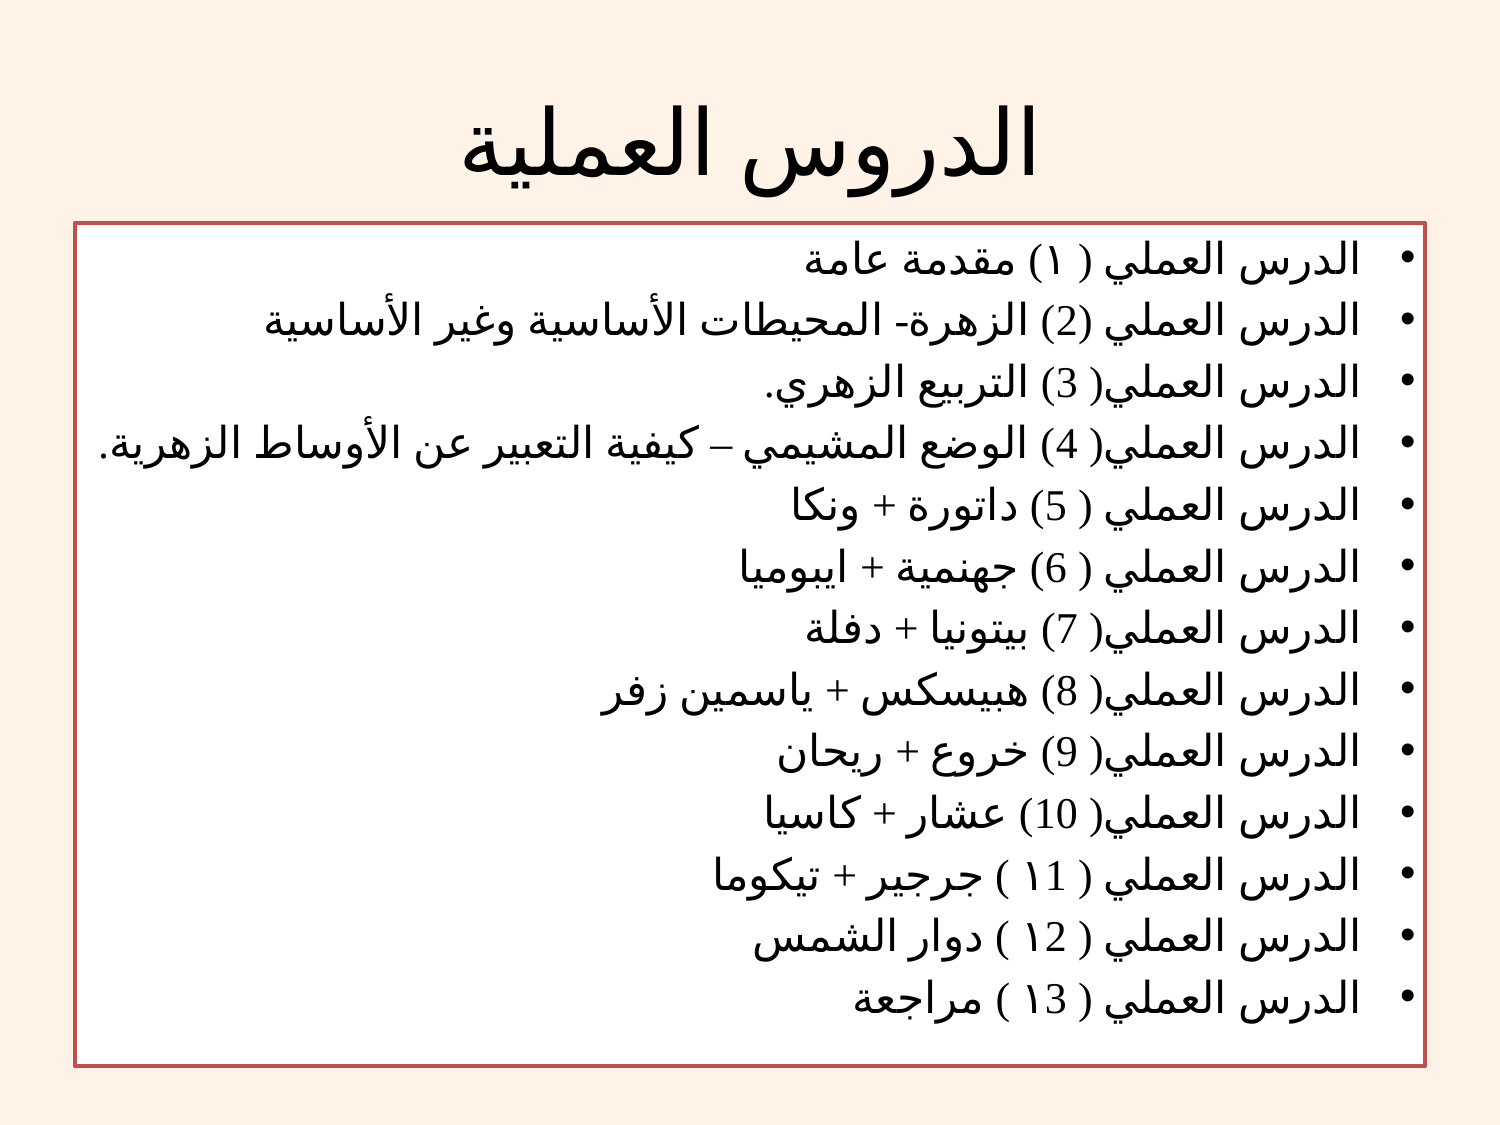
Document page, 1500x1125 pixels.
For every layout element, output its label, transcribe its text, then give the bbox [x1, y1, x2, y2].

title الدروس العملية [75, 45, 1425, 221]
list الدرس العملي ( ١) مقدمة عامة الدرس العملي (2) الزھرة- المحیطات الأساسیة وغیر الأساسیة الدرس العملي( 3) التربیع الزھري. الدرس العملي( 4) الوضع المشیمي – كیفیة التعبیر عن الأوساط الزھریة. الدرس العملي ( 5) داتورة + ونكا الدرس العملي ( 6) جھنمیة + ایبومیا الدرس العملي( 7) بیتونیا + دفلة الدرس العملي( 8) ھبیسكس + یاسمین زفر الدرس العملي( 9) خروع + ریحان الدرس العملي( 10) عشار + كاسیا الدرس العملي ( ١1 ) جرجیر + تیكوما الدرس العملي ( ١2 ) دوار الشمس الدرس العملي ( ١3 ) مراجعة [73, 221, 1427, 1068]
